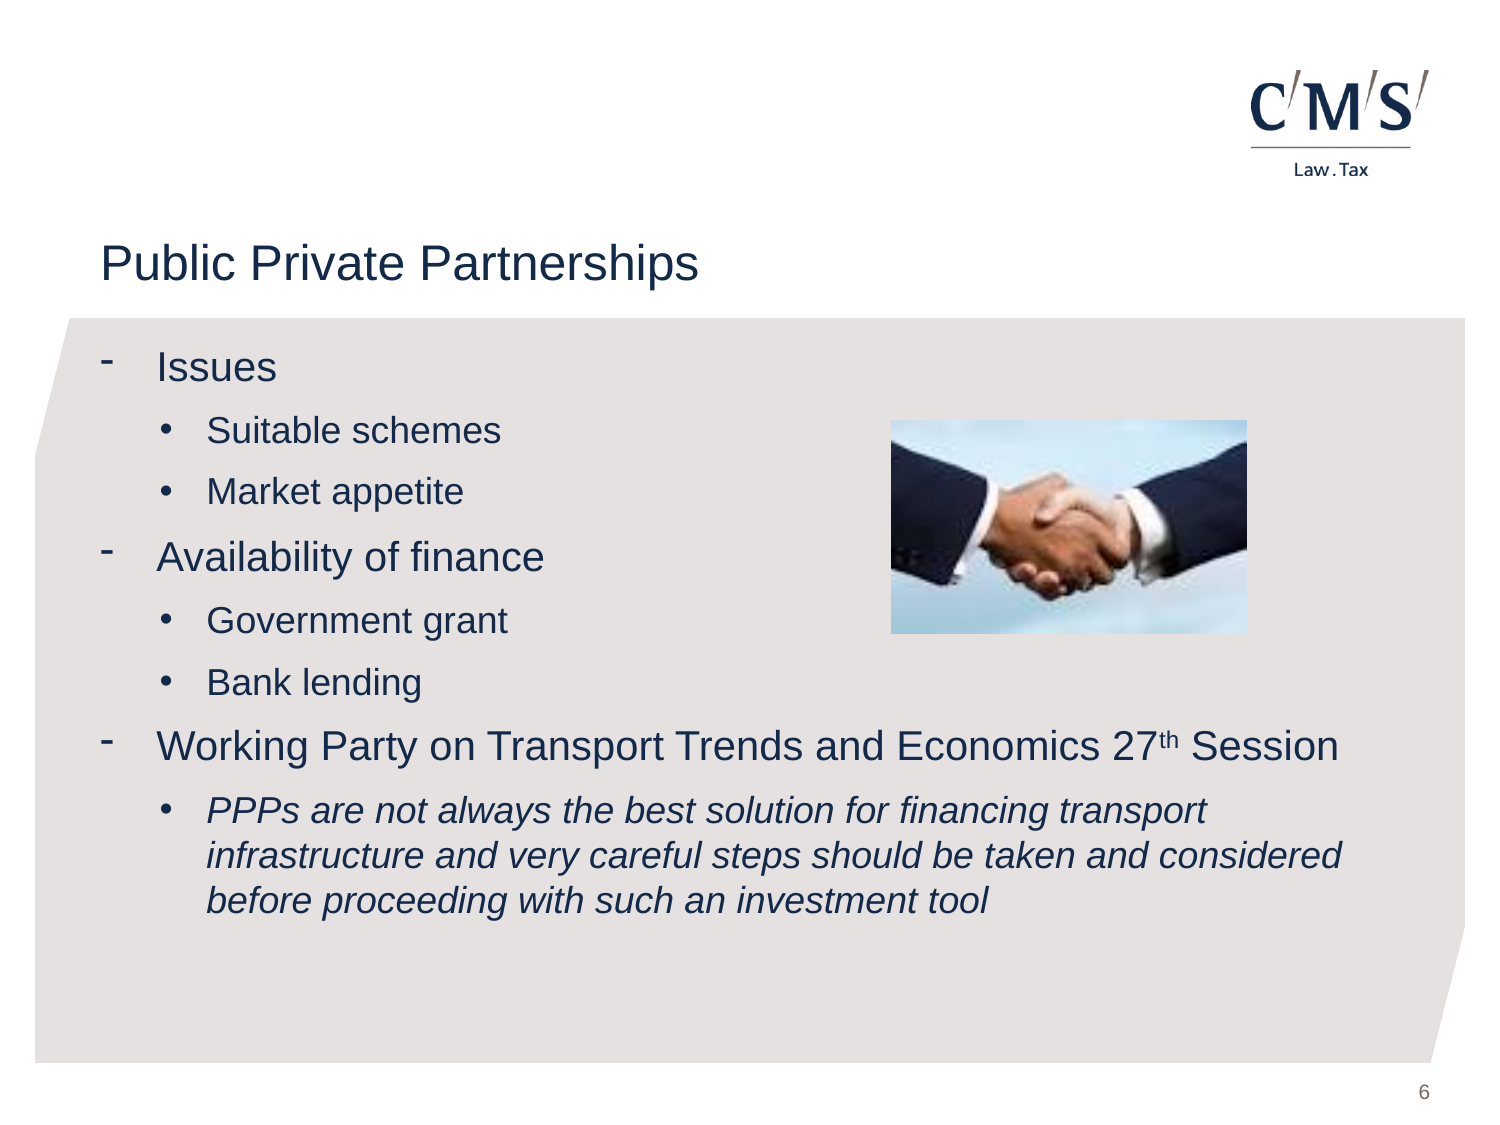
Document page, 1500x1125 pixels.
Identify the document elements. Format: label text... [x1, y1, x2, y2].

picture [1251, 70, 1429, 176]
slide_number 6 [1350, 1070, 1446, 1111]
list Issues Suitable schemes Market appetite Availability of finance Government grant Bank lending Working Party on Transport Trends and Economics 27th Session PPPs are not always the best solution for financing transport infrastructure and very careful steps should be taken and considered before proceeding with such an investment tool [85, 331, 1430, 1006]
picture [35, 318, 1465, 1063]
list Public Private Partnerships [85, 38, 1178, 299]
